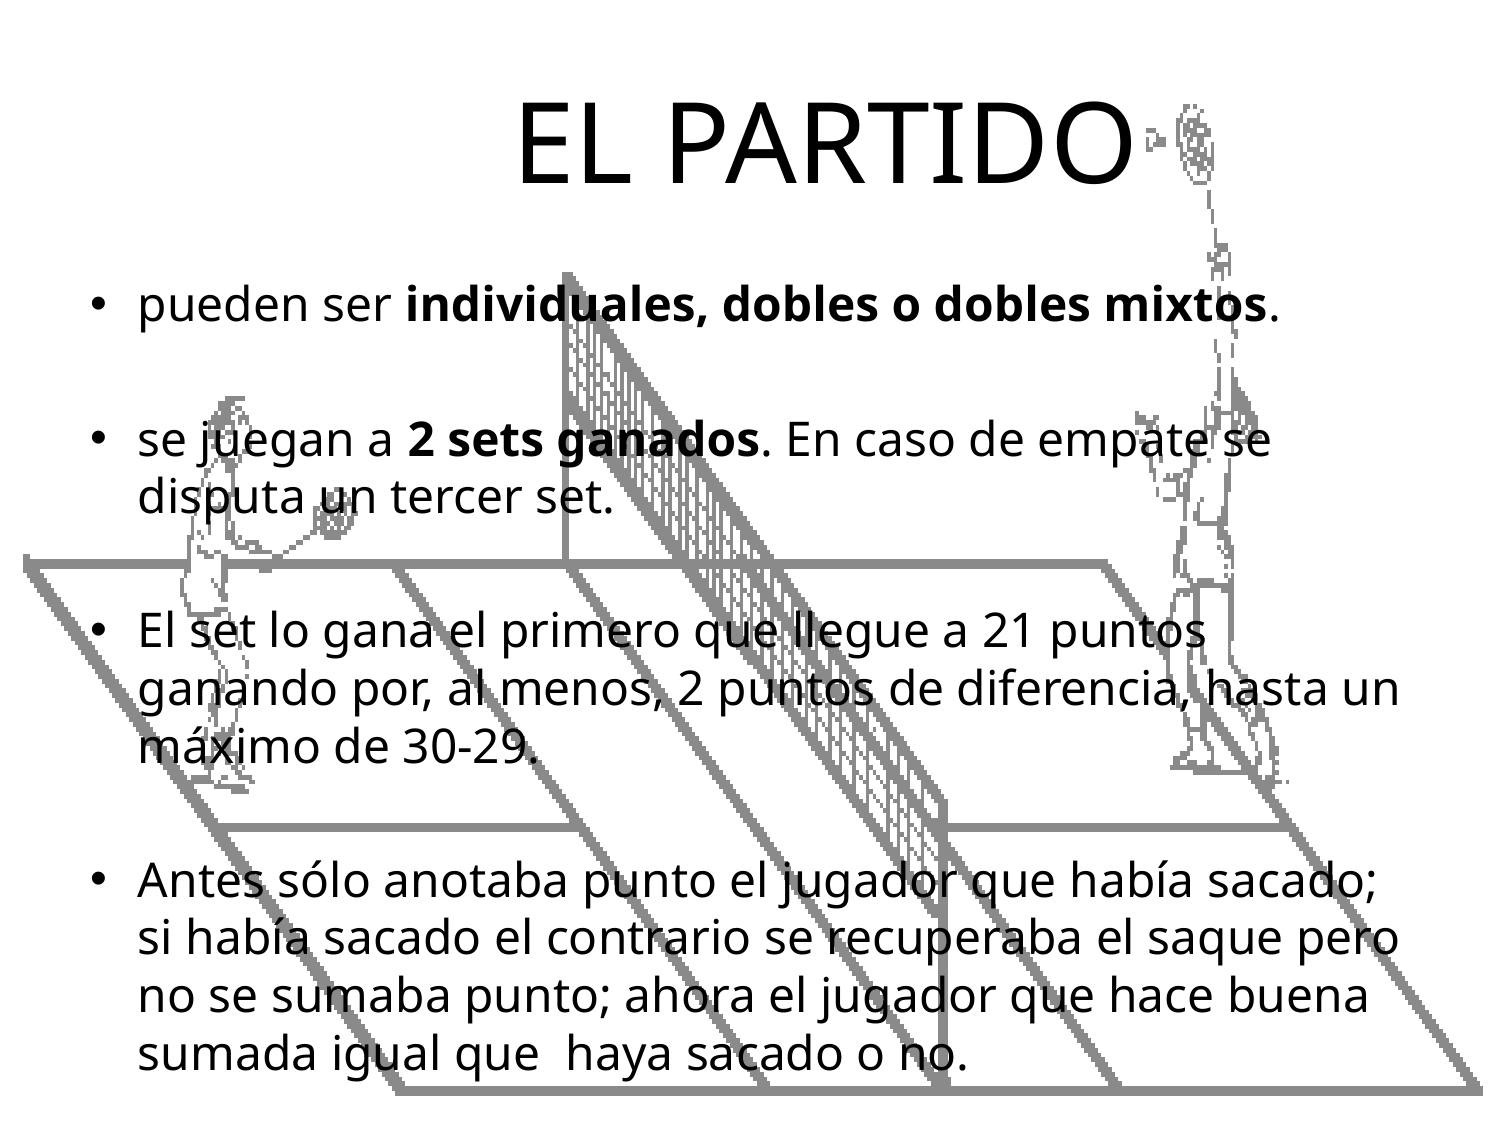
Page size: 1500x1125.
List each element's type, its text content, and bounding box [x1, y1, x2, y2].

title EL PARTIDO [75, 45, 1425, 199]
list pueden ser individuales, dobles o dobles mixtos. se juegan a 2 sets ganados. En caso de empate se disputa un tercer set. El set lo gana el primero que llegue a 21 puntos ganando por, al menos, 2 puntos de diferencia, hasta un máximo de 30-29. Antes sólo anotaba punto el jugador que había sacado; si había sacado el contrario se recuperaba el saque pero no se sumaba punto; ahora el jugador que hace buena sumada igual que haya sacado o no. [75, 199, 1425, 1090]
